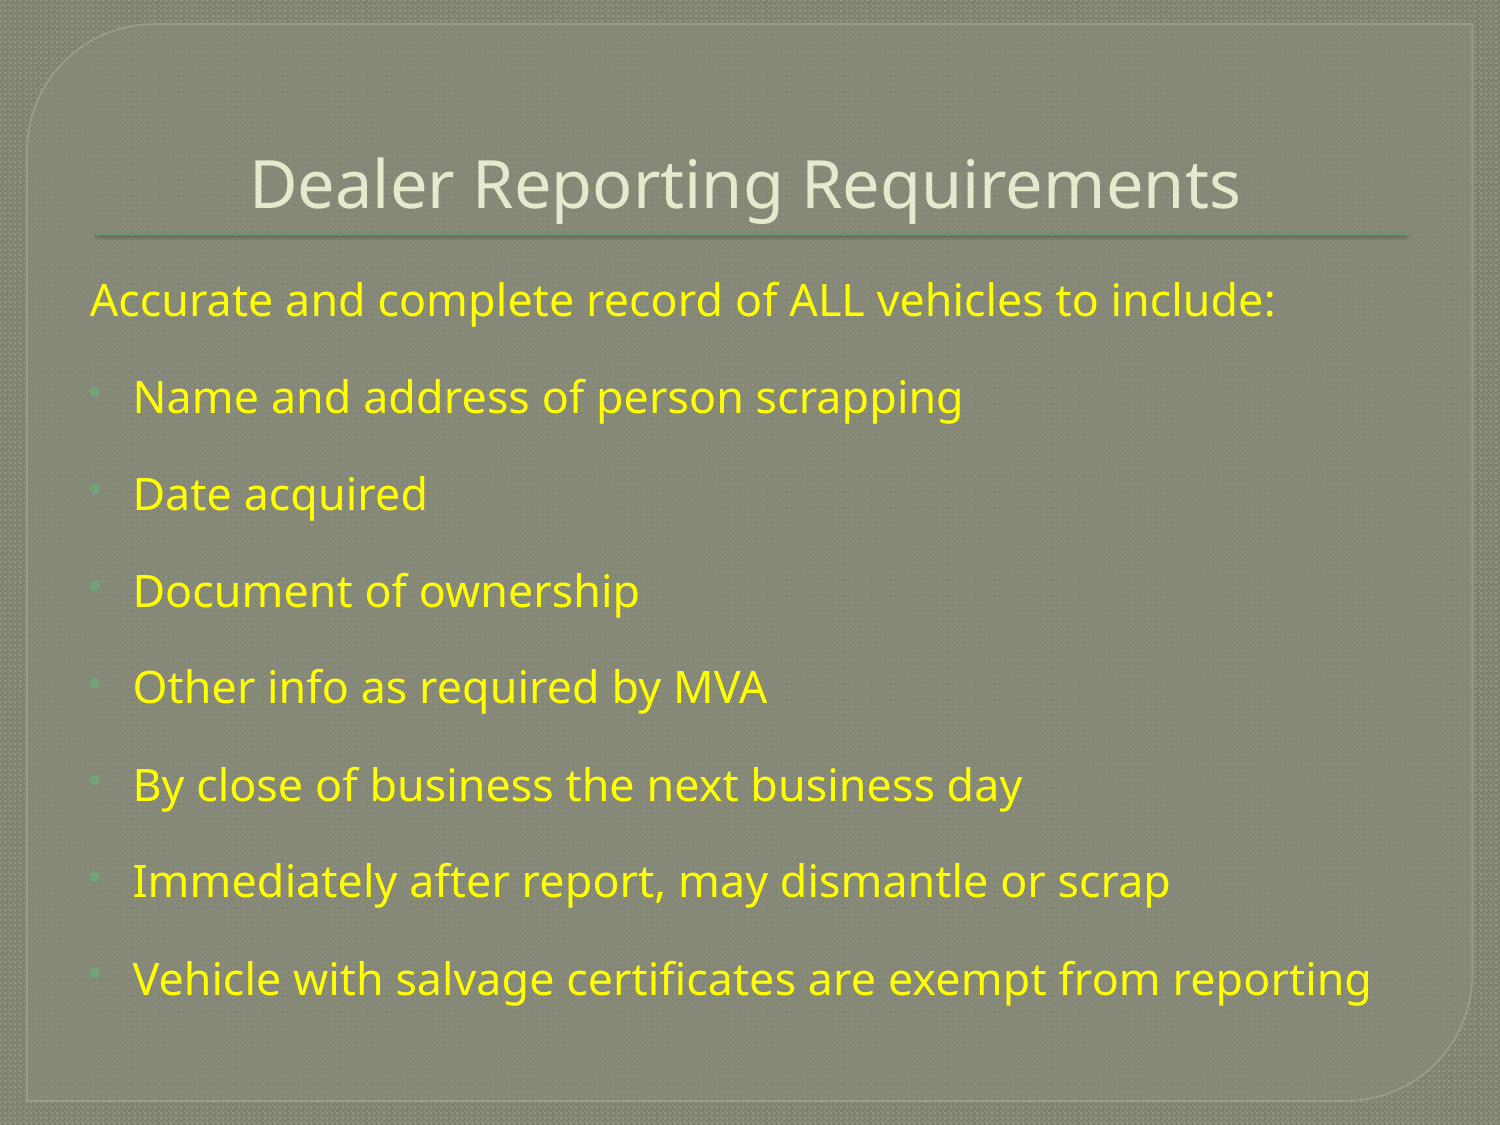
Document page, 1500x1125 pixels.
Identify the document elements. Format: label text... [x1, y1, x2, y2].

list Accurate and complete record of ALL vehicles to include: Name and address of person scrapping Date acquired Document of ownership Other info as required by MVA By close of business the next business day Immediately after report, may dismantle or scrap Vehicle with salvage certificates are exempt from reporting [75, 270, 1425, 1013]
title Dealer Reporting Requirements [75, 41, 1425, 230]
